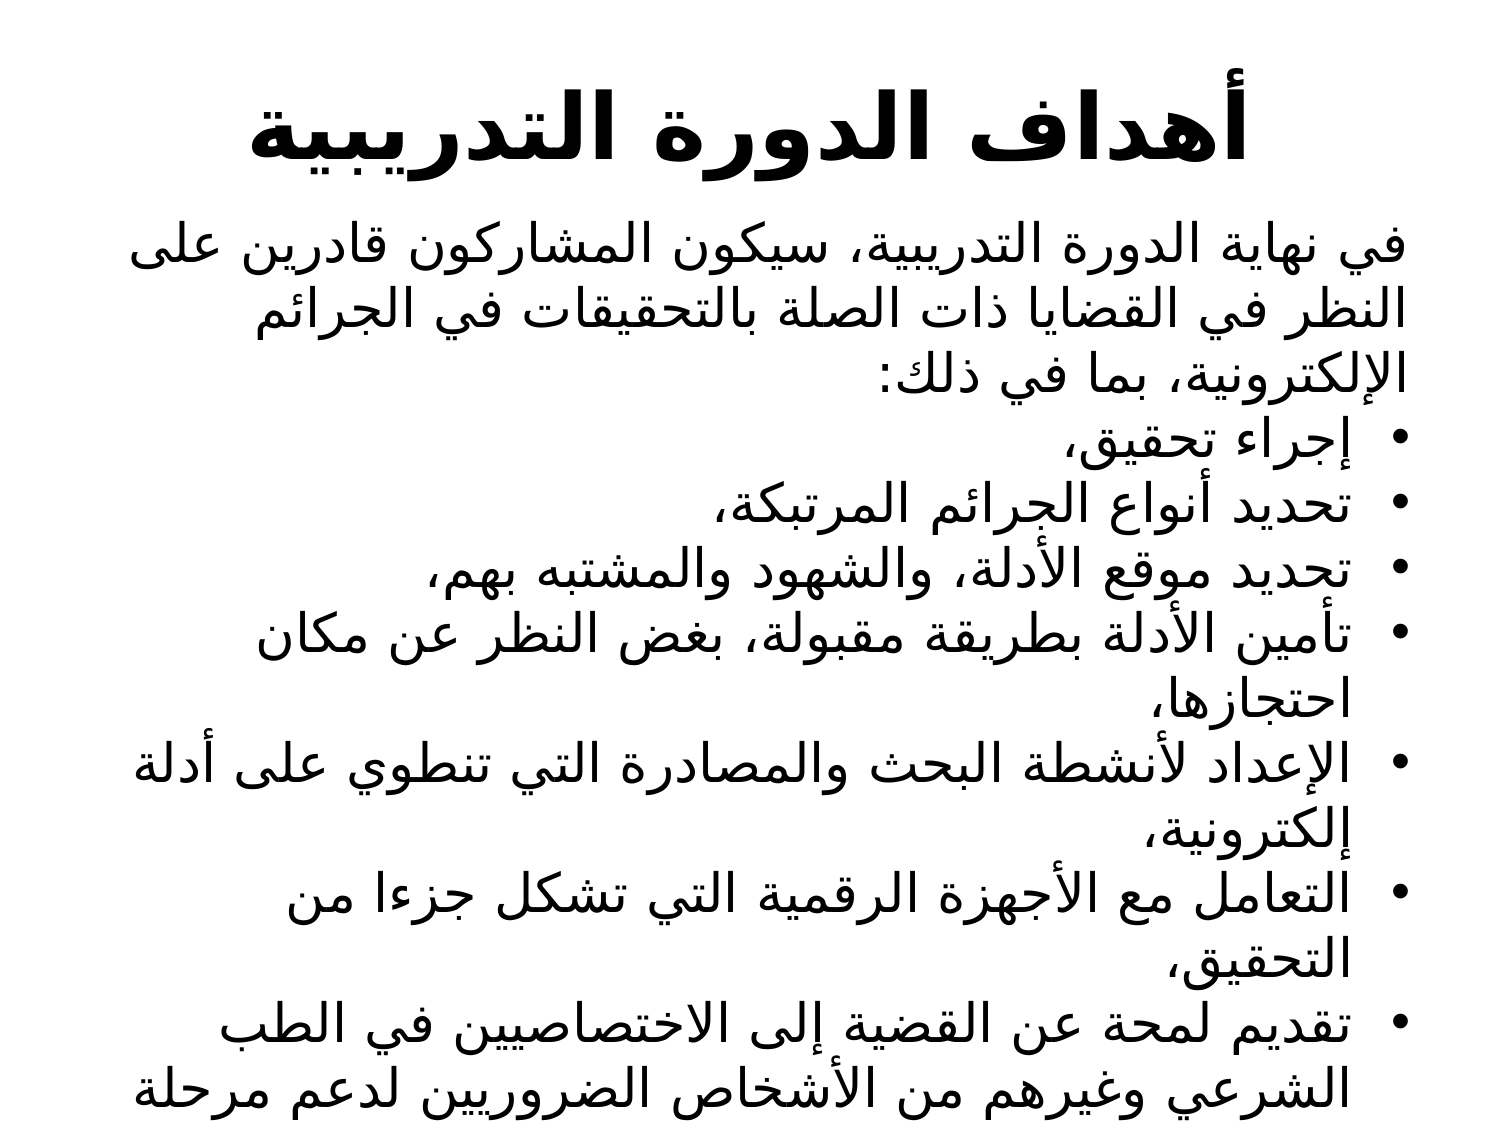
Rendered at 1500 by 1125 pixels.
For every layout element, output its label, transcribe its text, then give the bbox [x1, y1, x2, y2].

title أهداف الدورة التدريبية [75, 45, 1425, 201]
list في نهاية الدورة التدريبية، سيكون المشاركون قادرين على النظر في القضايا ذات الصلة بالتحقيقات في الجرائم الإلكترونية، بما في ذلك: إجراء تحقيق، تحديد أنواع الجرائم المرتبكة، تحديد موقع الأدلة، والشهود والمشتبه بهم، تأمين الأدلة بطريقة مقبولة، بغض النظر عن مكان احتجازها، الإعداد لأنشطة البحث والمصادرة التي تنطوي على أدلة إلكترونية، التعامل مع الأجهزة الرقمية التي تشكل جزءا من التحقيق، تقديم لمحة عن القضية إلى الاختصاصيين في الطب الشرعي وغيرهم من الأشخاص الضروريين لدعم مرحلة التحقيق، التحضير للمقابلات مع المشتبه بهم، تقديم الأدلة على الجرائم الإلكترونية، النظر في الجوانب ذات الصلة خلال الإجراء القضائي. [75, 201, 1425, 1081]
